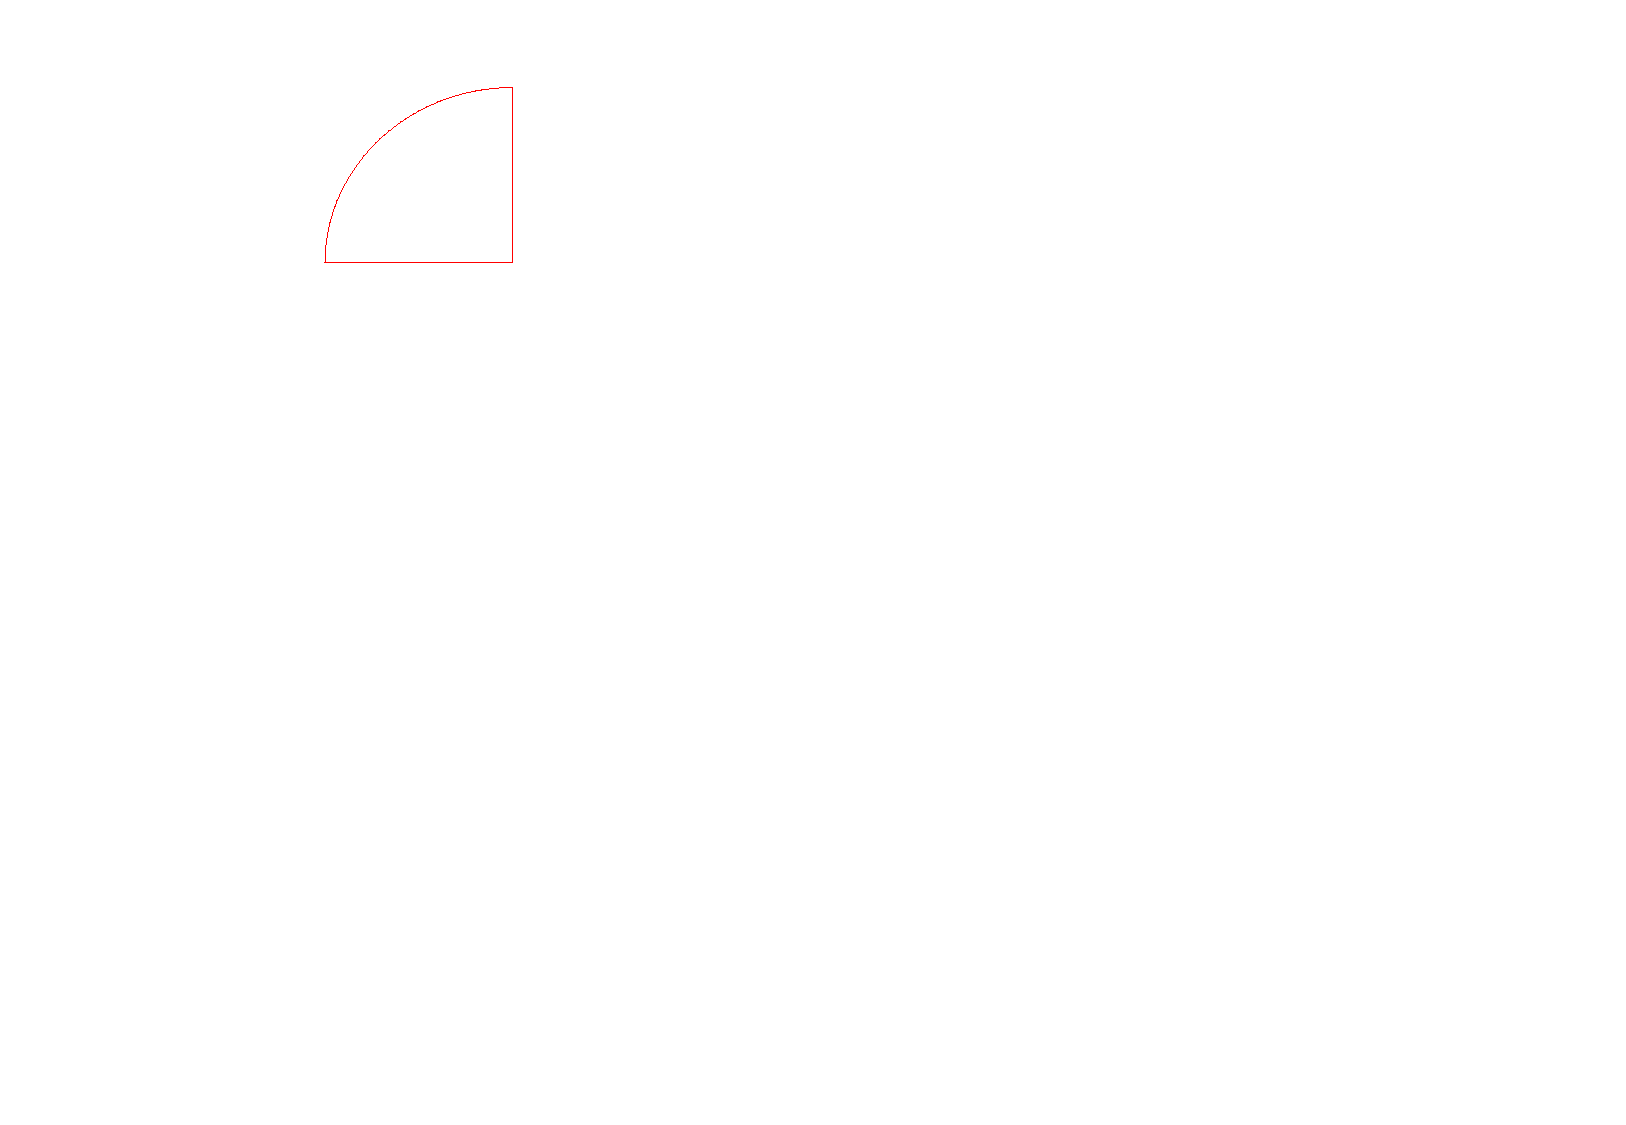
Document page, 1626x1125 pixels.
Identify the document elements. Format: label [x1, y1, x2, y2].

text_box [324, 87, 513, 263]
